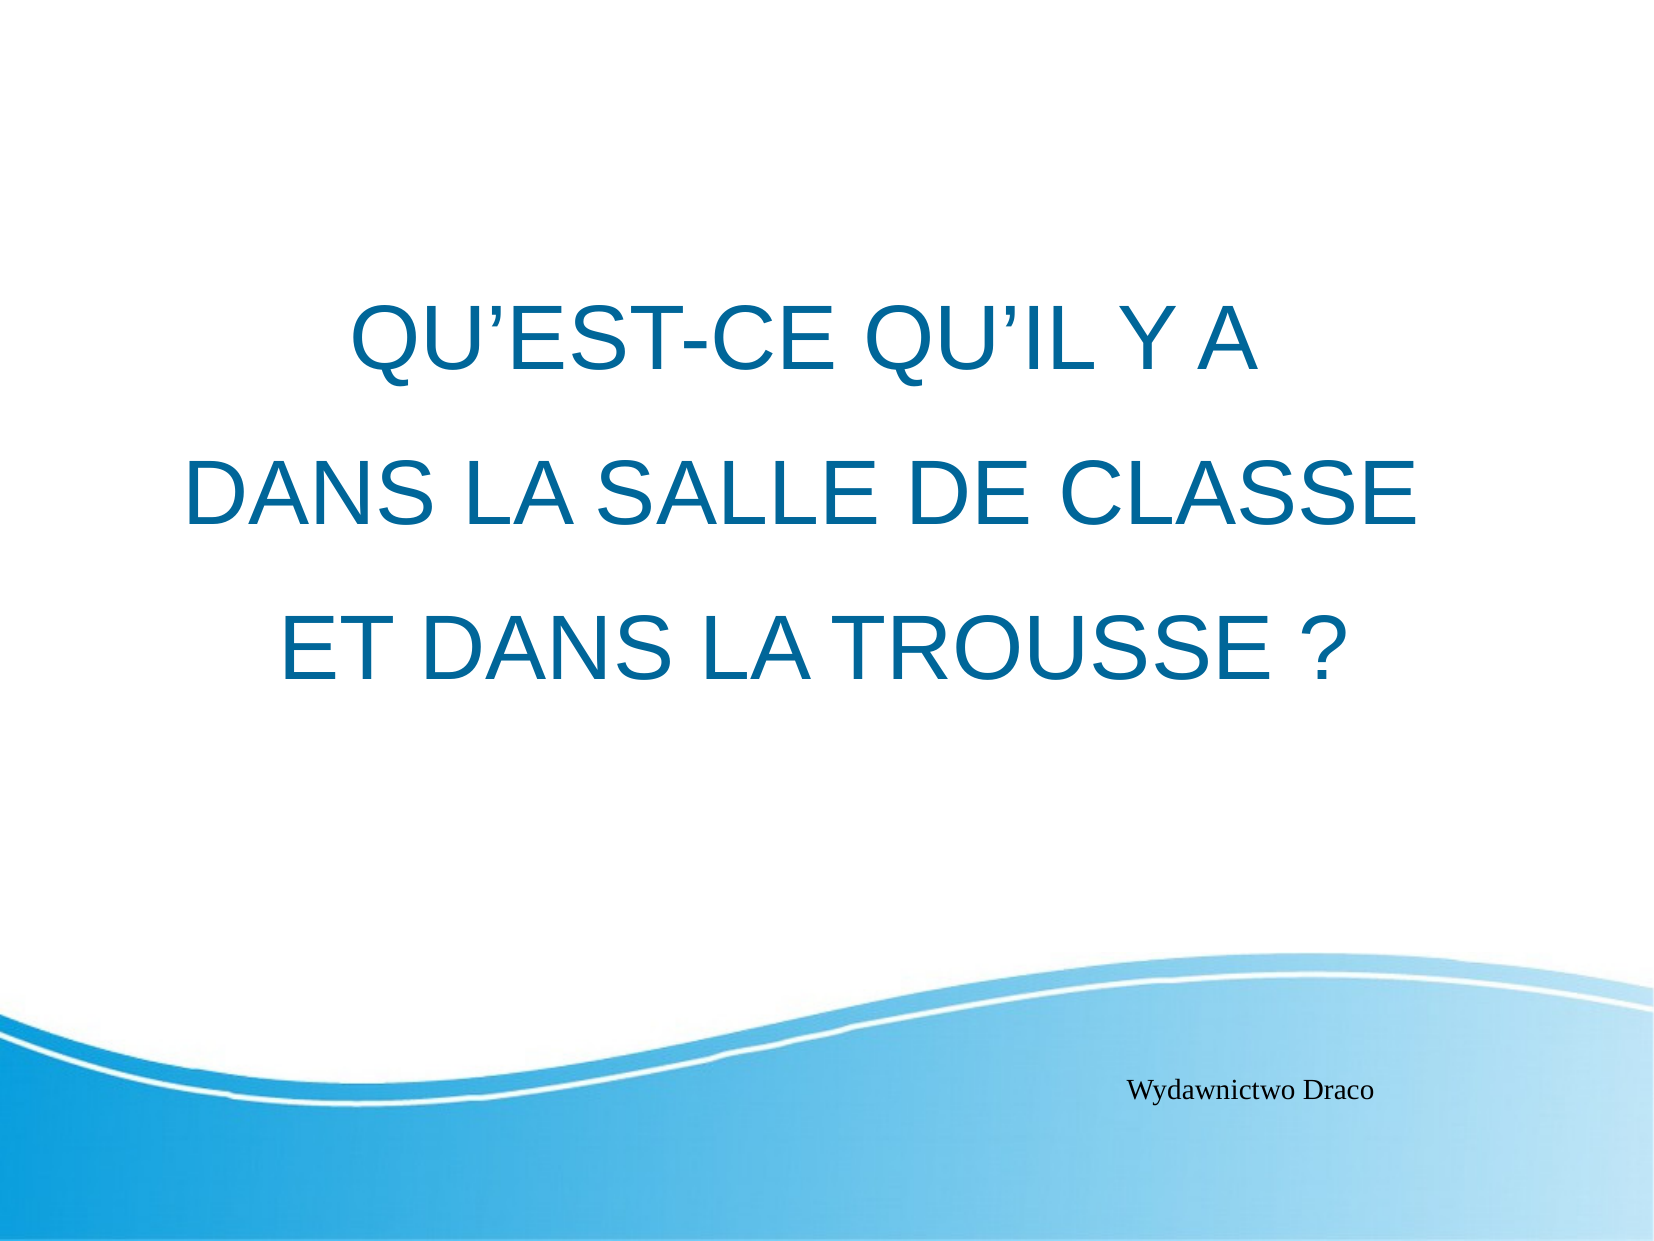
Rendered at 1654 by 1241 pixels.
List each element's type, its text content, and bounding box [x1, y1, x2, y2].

picture [85, 1053, 95, 1059]
text_box QU’EST-CE QU’IL Y A DANS LA SALLE DE CLASSE ET DANS LA TROUSSE ? [70, 231, 1559, 744]
text_box Wydawnictwo Draco [1013, 1062, 1489, 1138]
picture [0, 952, 1654, 1241]
